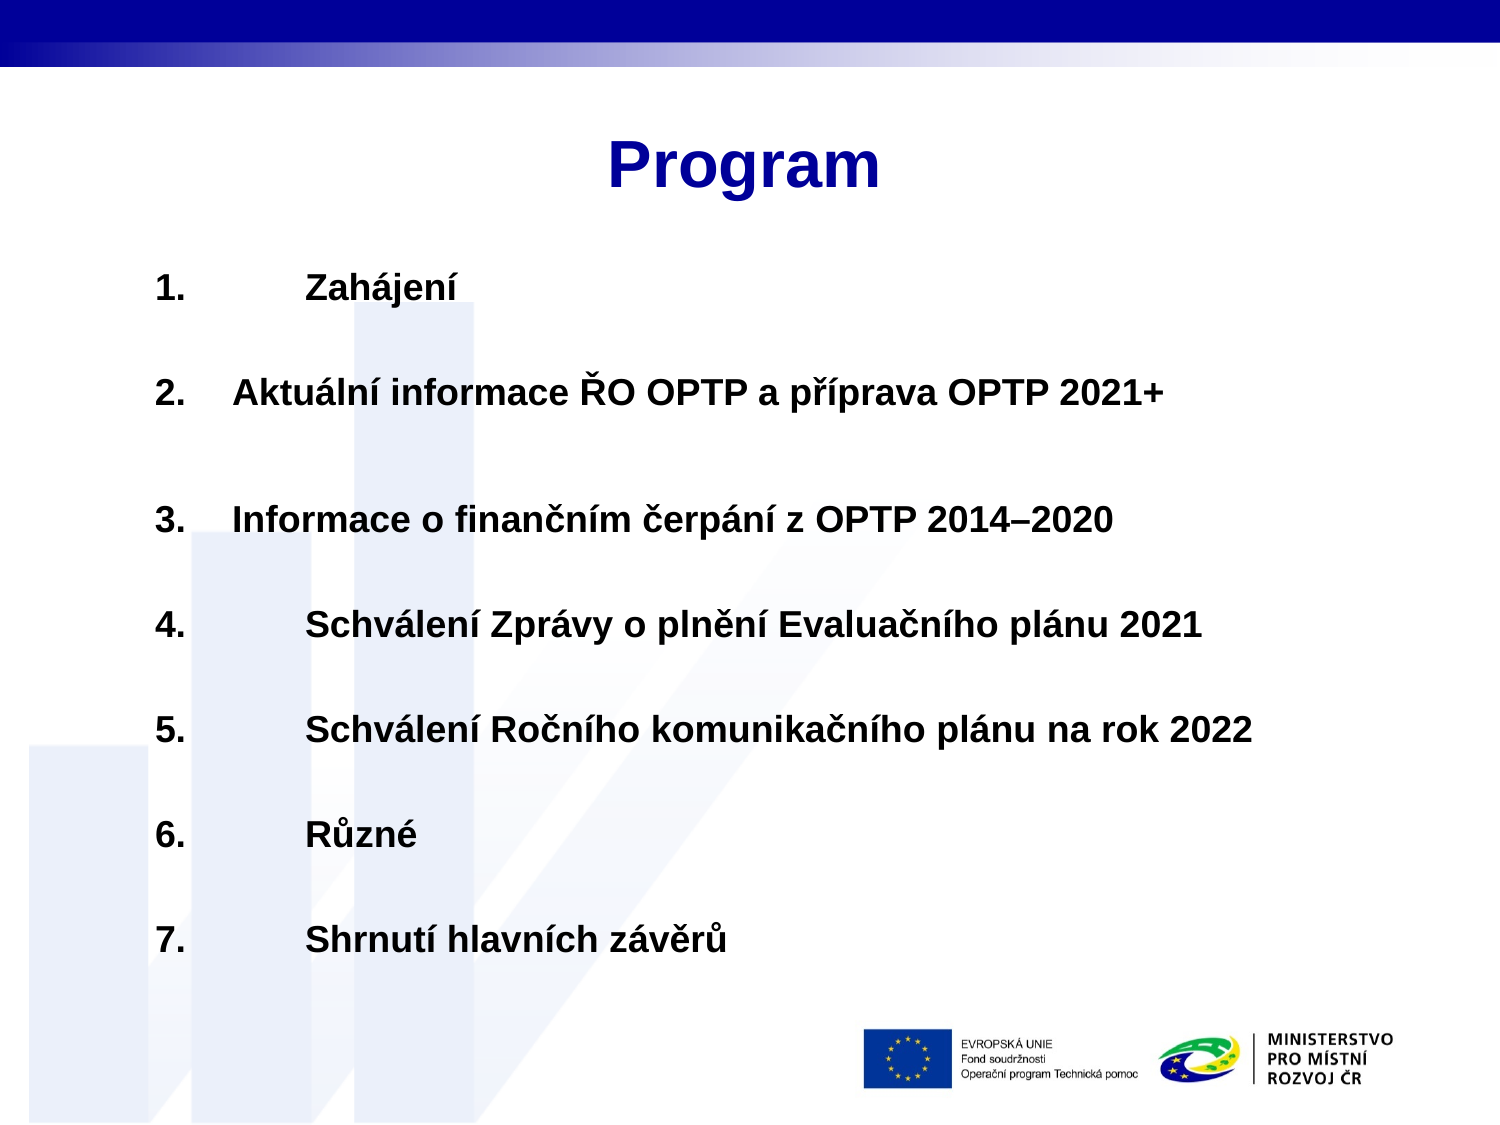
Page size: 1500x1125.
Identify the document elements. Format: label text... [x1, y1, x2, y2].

list 1. Zahájení Aktuální informace ŘO OPTP a příprava OPTP 2021+ Informace o finančním čerpání z OPTP 2014–2020 4. Schválení Zprávy o plnění Evaluačního plánu 2021 5. Schválení Ročního komunikačního plánu na rok 2022 6. Různé 7. Shrnutí hlavních závěrů [64, 255, 1425, 1012]
title Program [64, 113, 1425, 197]
picture [29, 302, 1412, 1125]
